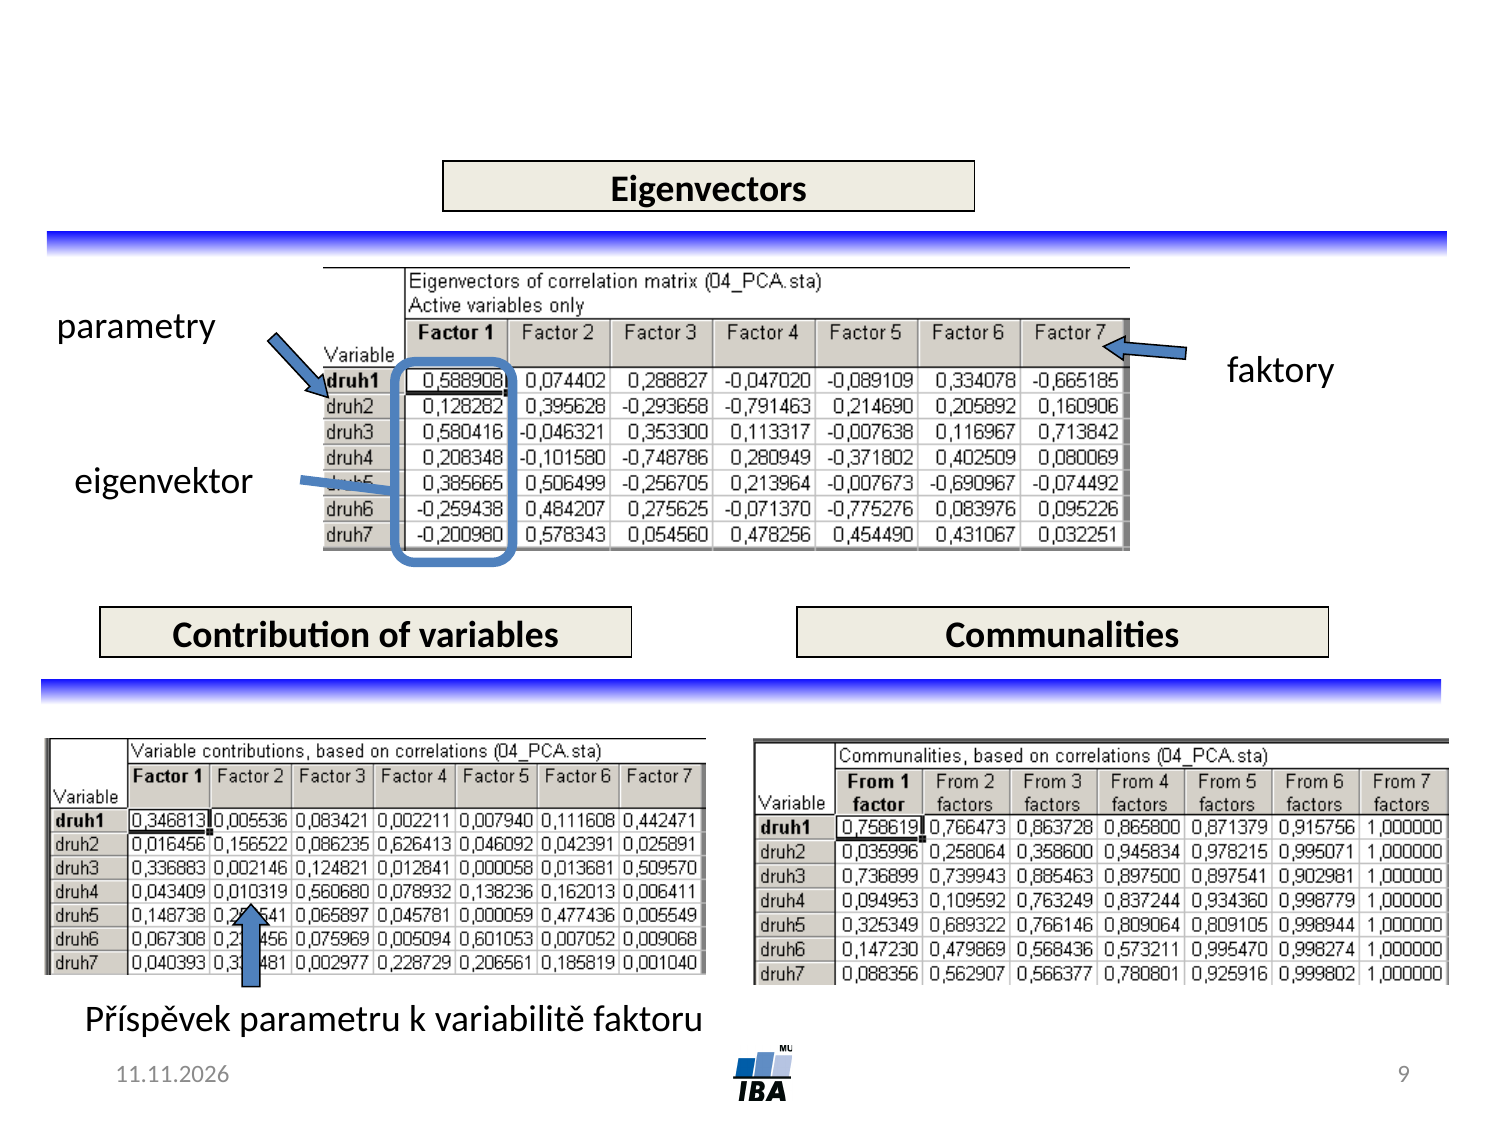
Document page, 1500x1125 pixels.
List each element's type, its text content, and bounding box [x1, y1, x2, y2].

text_box eigenvektor [59, 448, 269, 509]
text_box Příspěvek parametru k variabilitě faktoru [70, 986, 720, 1047]
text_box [752, 738, 1449, 986]
text_box [1134, 343, 1187, 360]
text_box [267, 333, 318, 395]
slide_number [100, 1043, 451, 1103]
text_box Communalities [797, 607, 1329, 657]
text_box parametry [41, 293, 231, 354]
text_box [242, 983, 260, 987]
text_box [46, 231, 1447, 257]
text_box faktory [1212, 337, 1350, 398]
slide_number 9 [1074, 1043, 1425, 1103]
text_box [41, 679, 1442, 705]
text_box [323, 266, 1130, 551]
text_box Contribution of variables [100, 607, 632, 657]
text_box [44, 738, 706, 975]
text_box Eigenvectors [443, 160, 975, 211]
